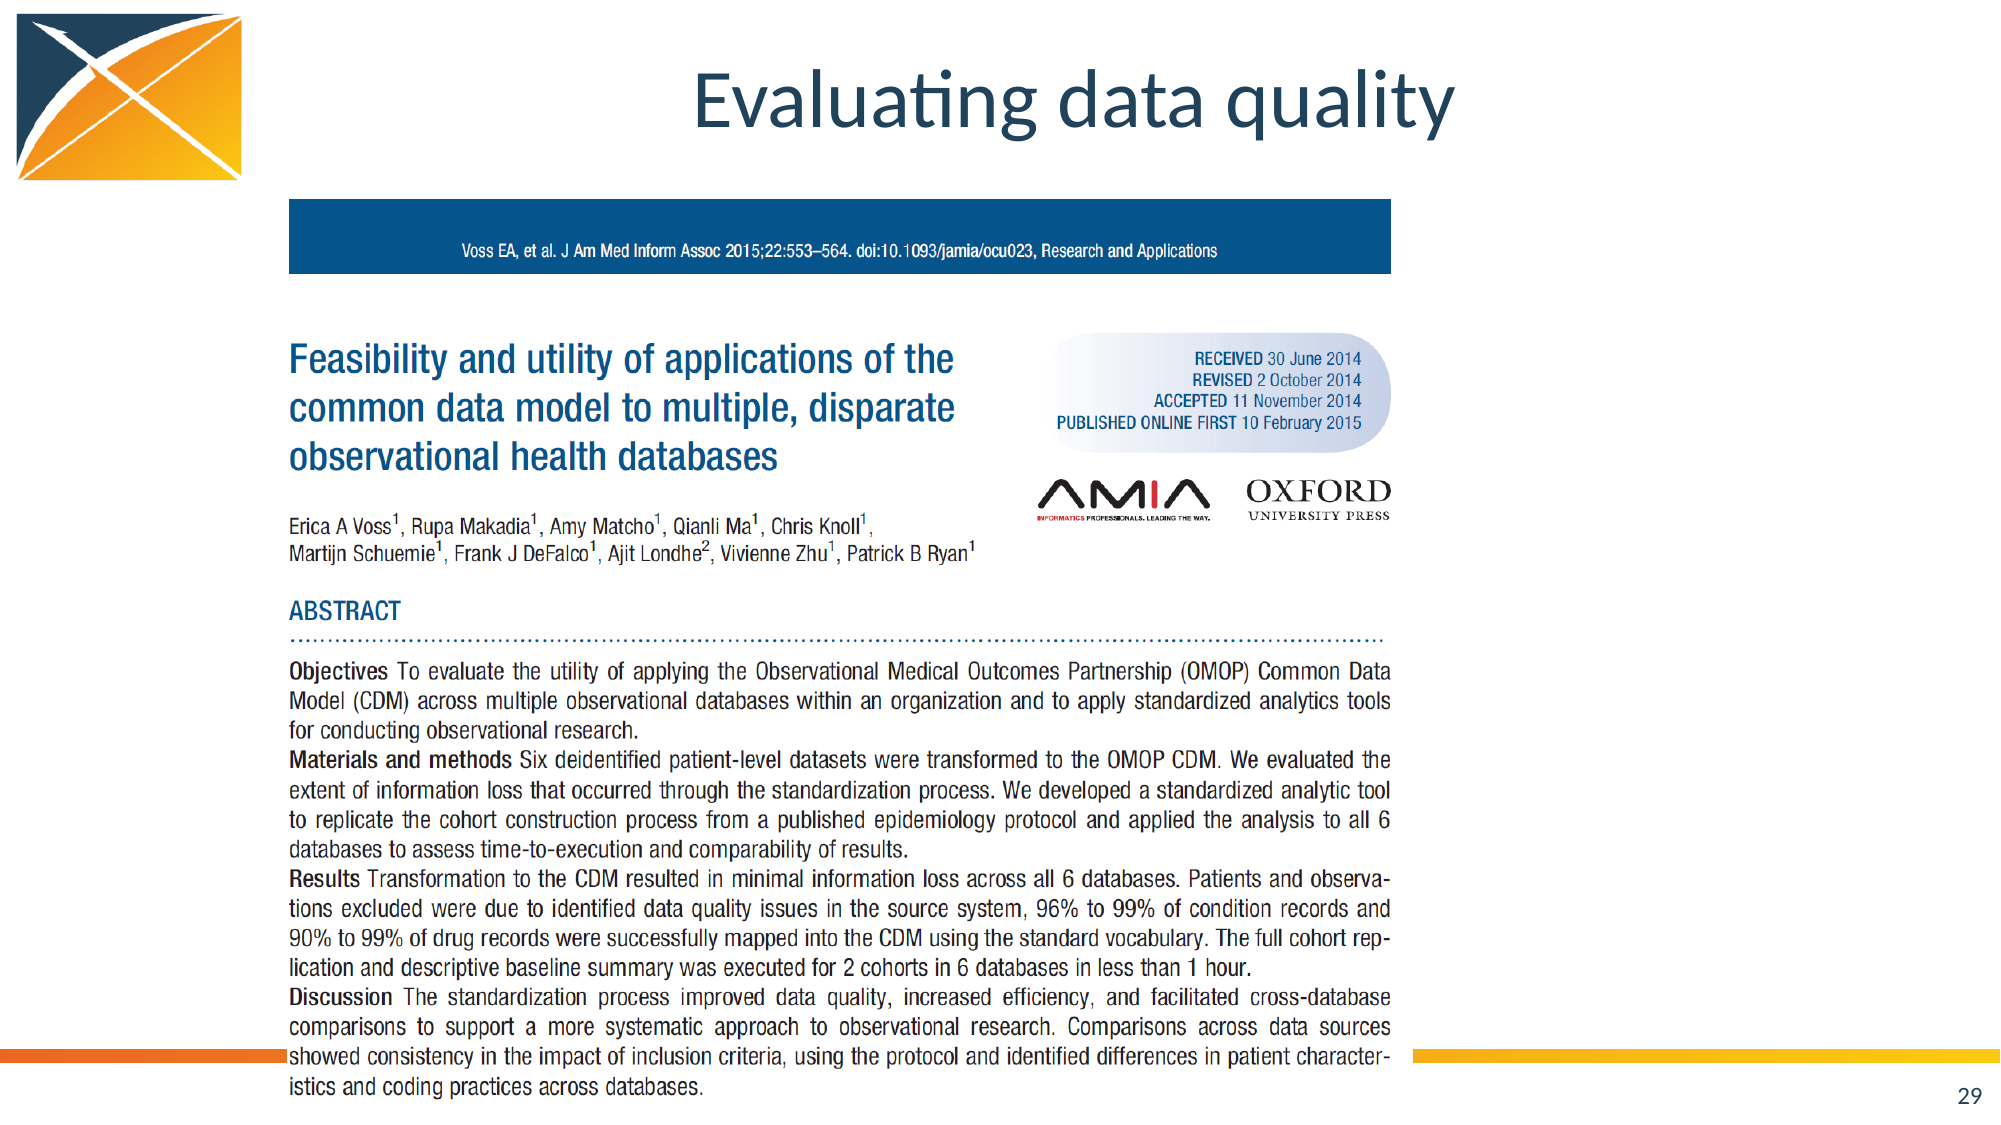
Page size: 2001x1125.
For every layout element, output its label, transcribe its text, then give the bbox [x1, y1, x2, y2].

picture [0, 0, 274, 200]
title Evaluating data quality [249, 24, 1900, 163]
picture [287, 199, 1413, 1100]
slide_number 29 [1647, 1065, 1998, 1125]
